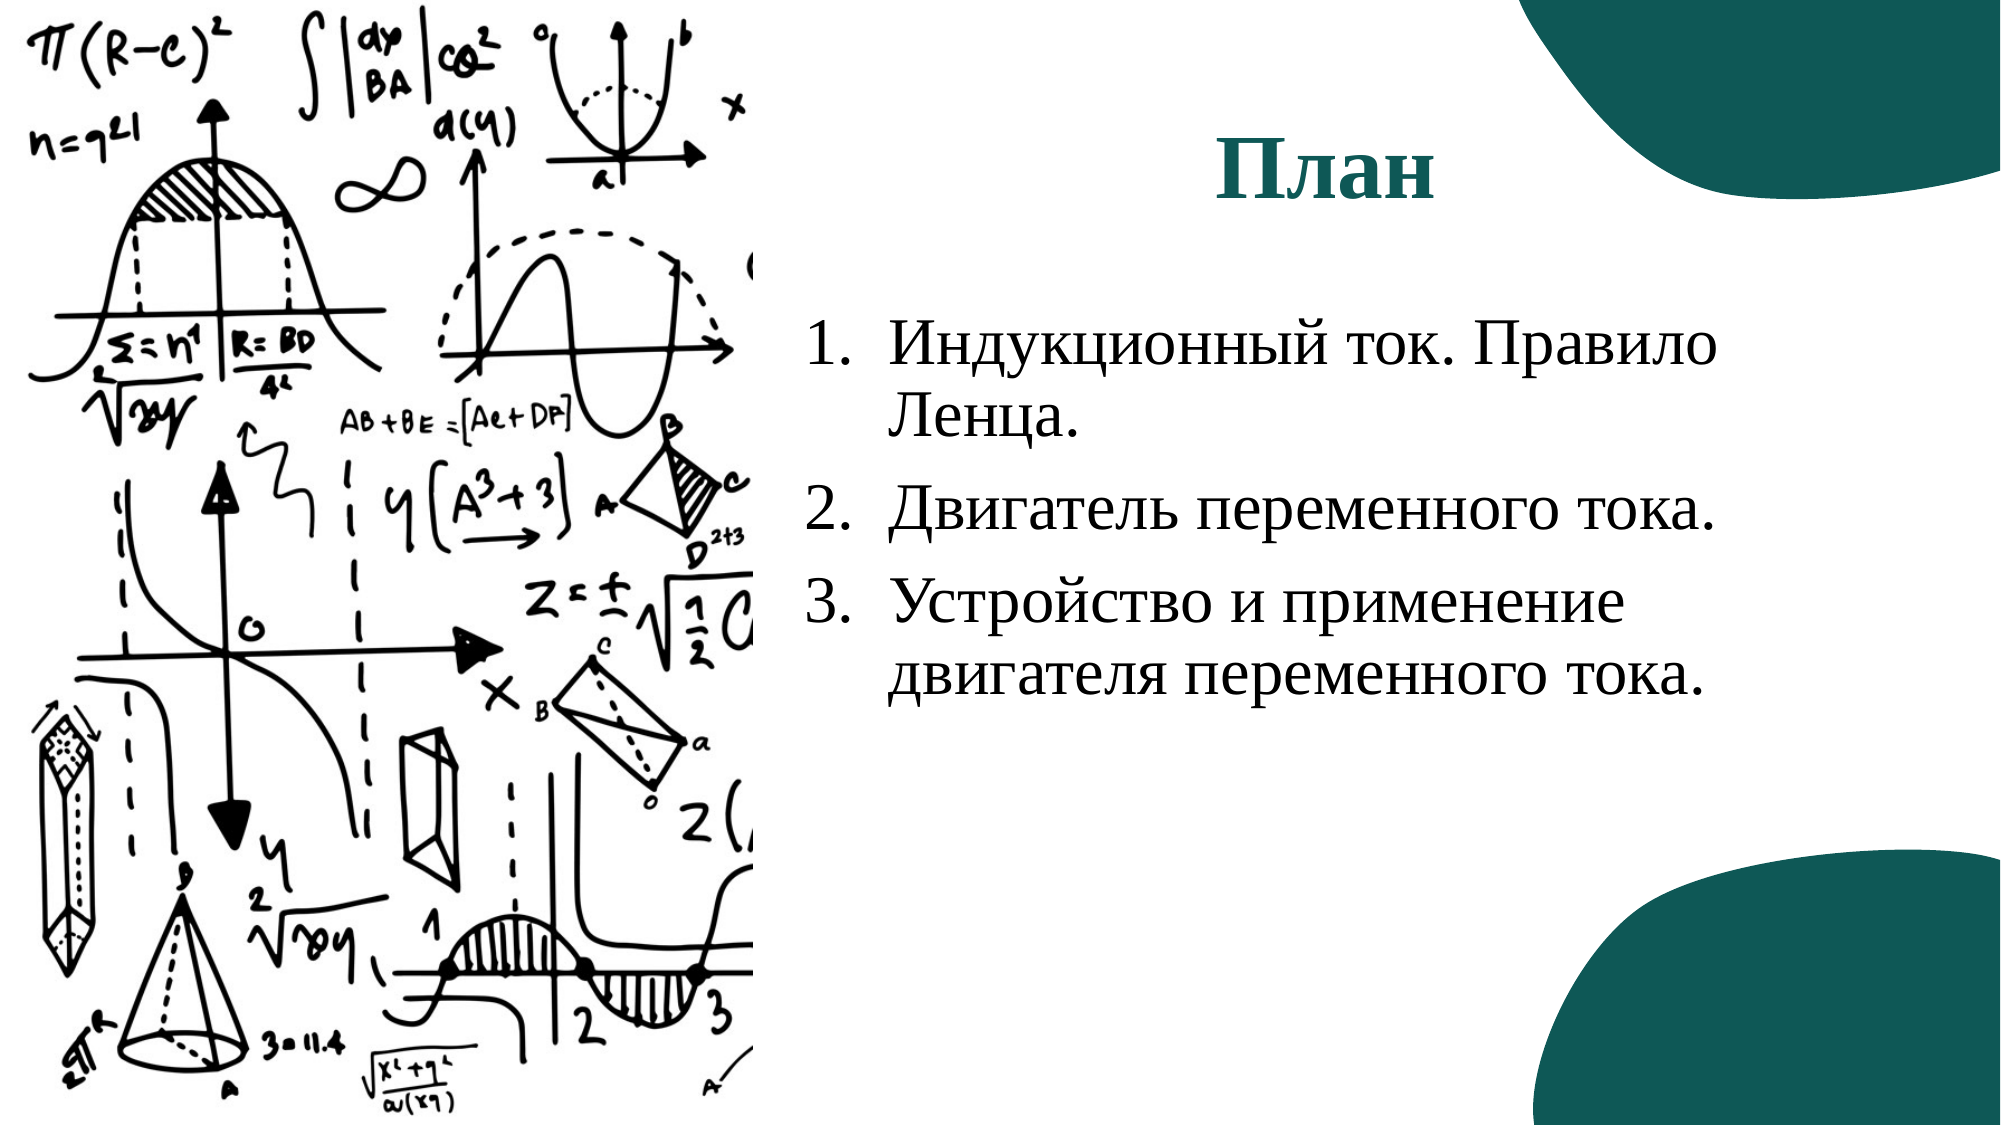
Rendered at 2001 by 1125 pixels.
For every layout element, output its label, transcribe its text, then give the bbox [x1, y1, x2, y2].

title План [789, 59, 1863, 278]
list Индукционный ток. Правило Ленца. Двигатель переменного тока. Устройство и применение двигателя переменного тока. [789, 299, 1924, 1014]
picture [19, 0, 753, 1125]
